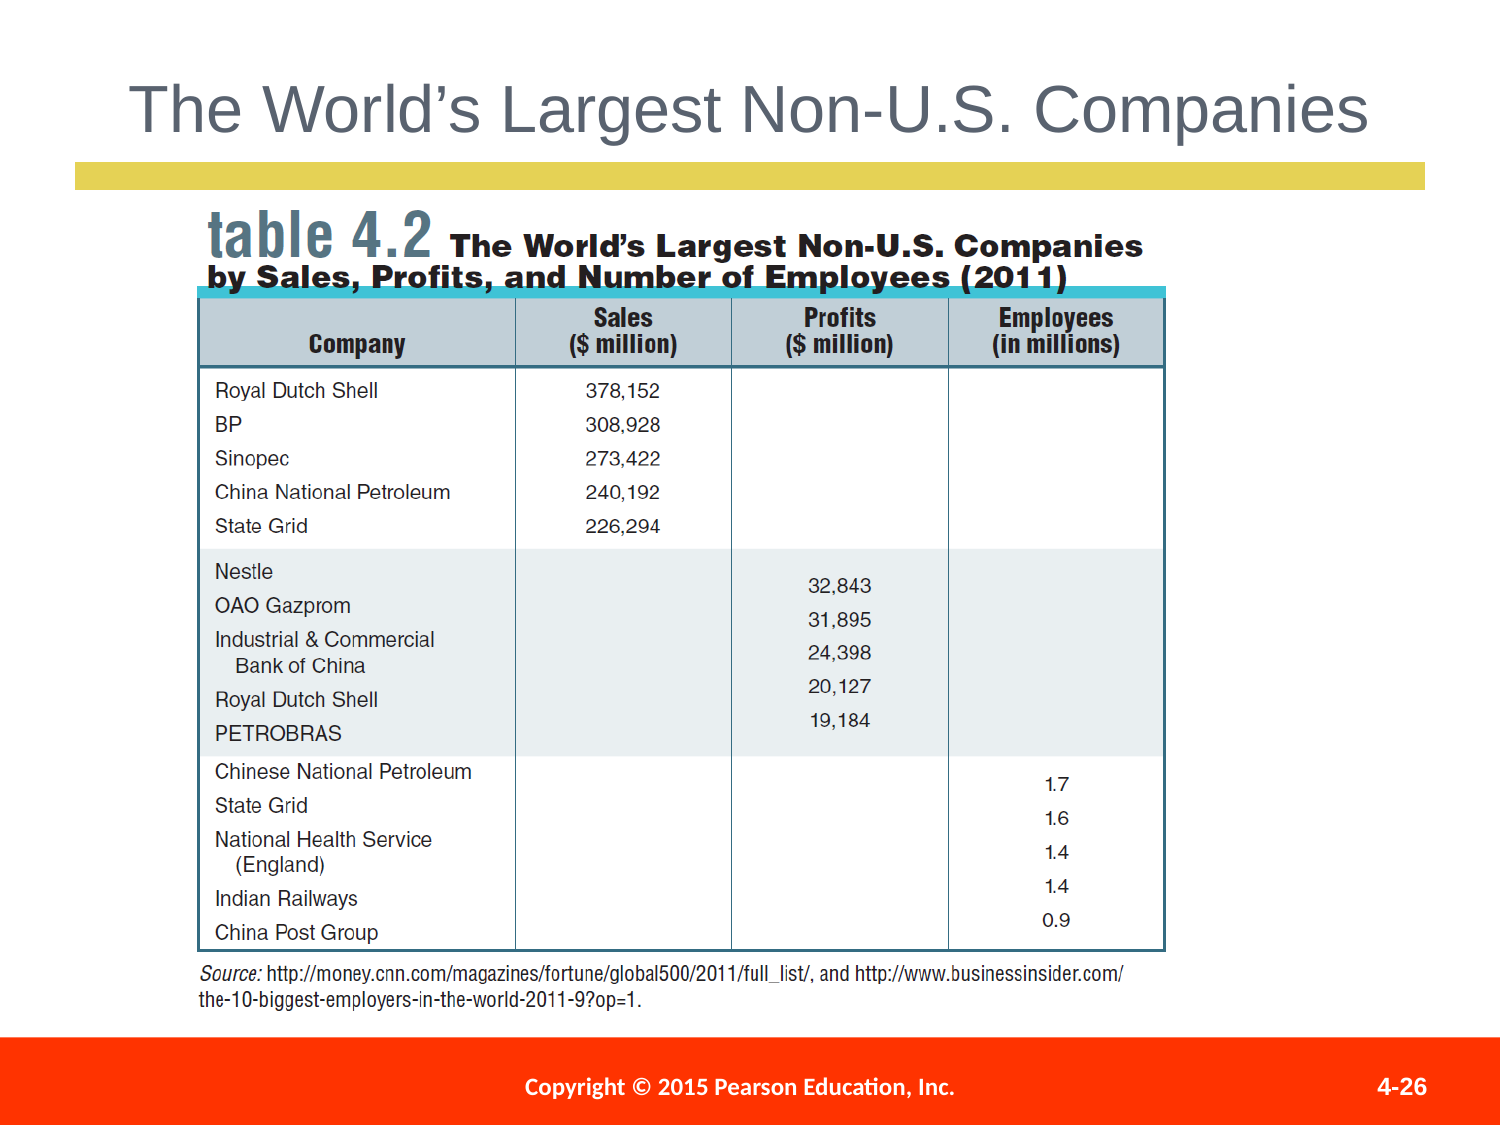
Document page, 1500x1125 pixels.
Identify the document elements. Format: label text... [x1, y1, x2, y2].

title The World’s Largest Non-U.S. Companies [74, 12, 1426, 201]
picture [187, 207, 1187, 1016]
